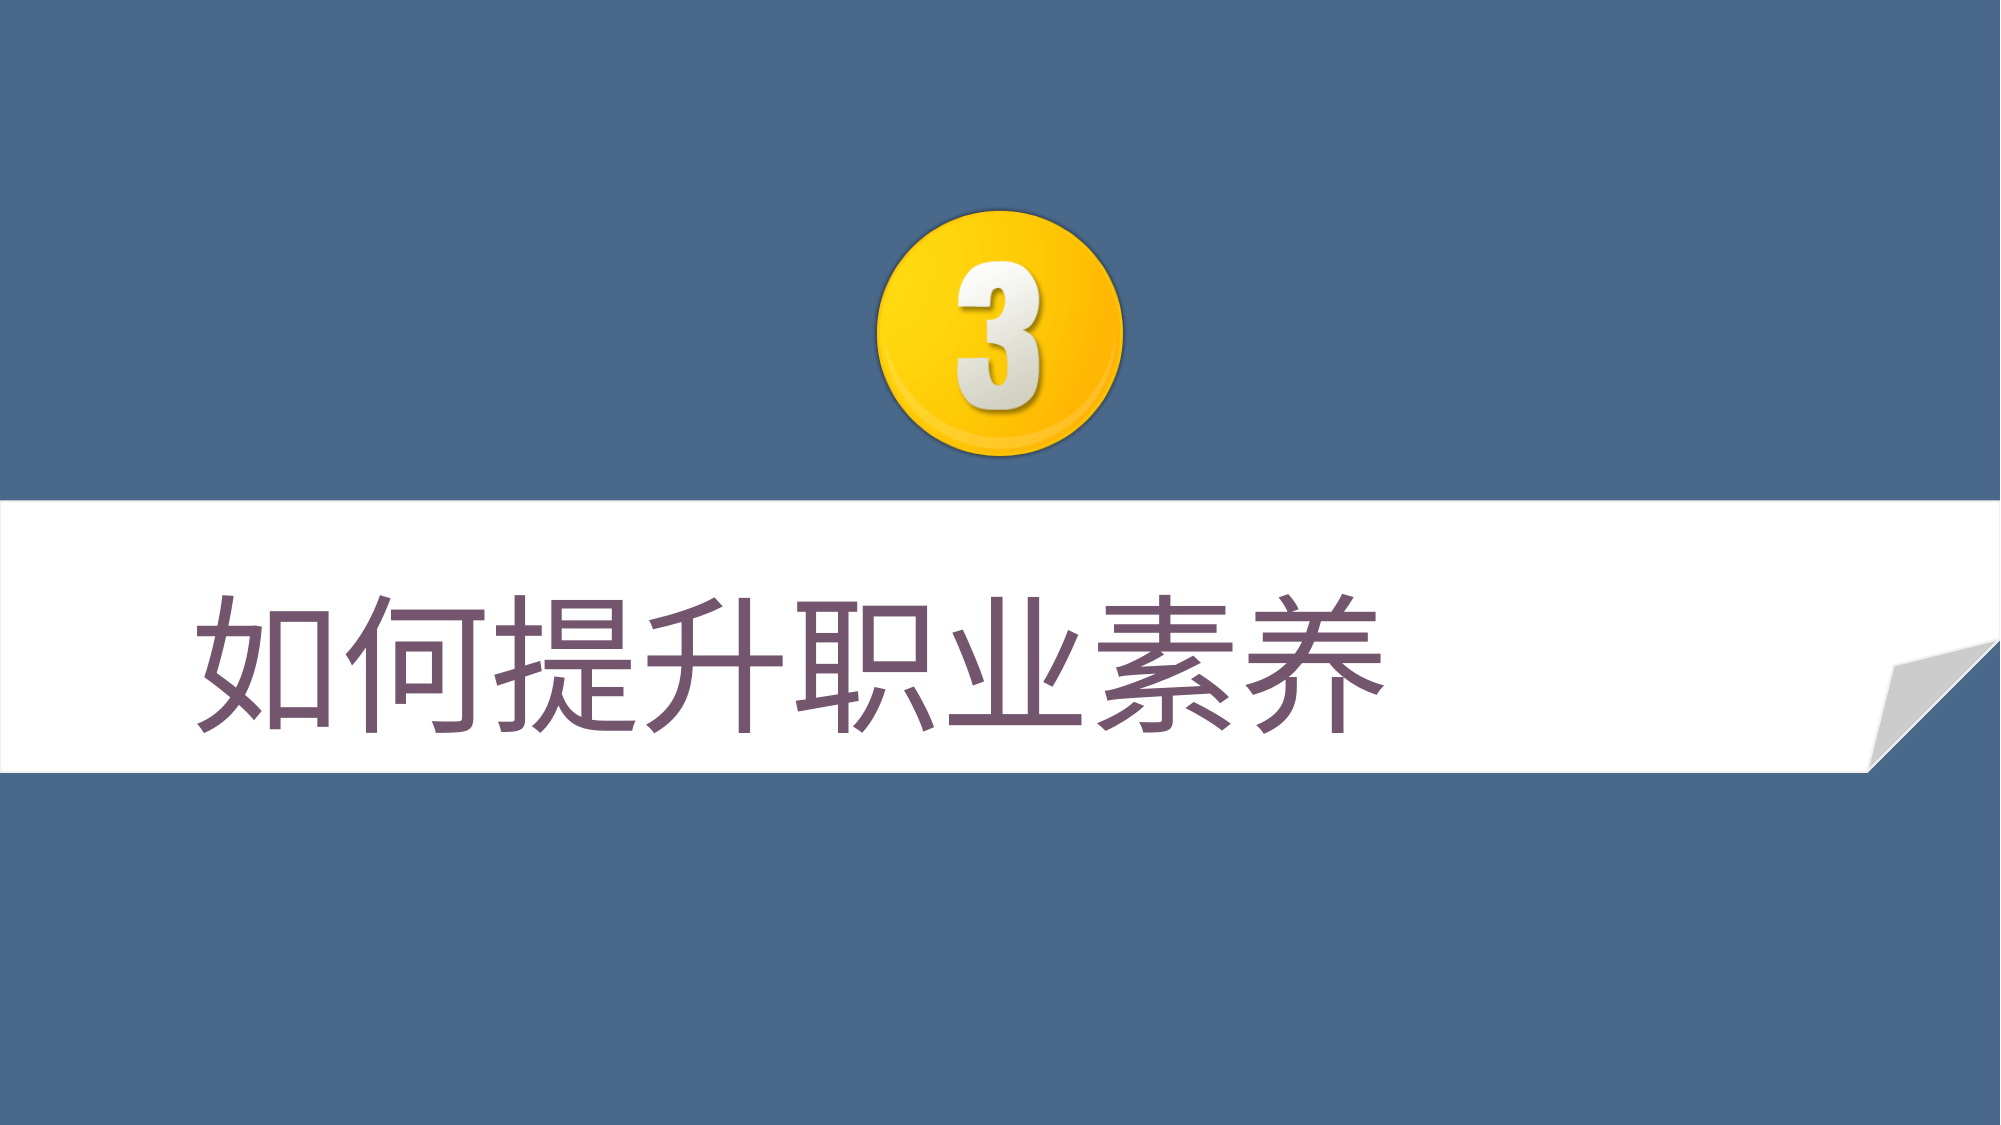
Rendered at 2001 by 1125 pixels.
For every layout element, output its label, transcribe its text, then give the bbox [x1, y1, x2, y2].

text_box [0, 500, 2000, 773]
text_box 如何提升职业素养 [175, 563, 1837, 759]
picture [864, 198, 1136, 469]
